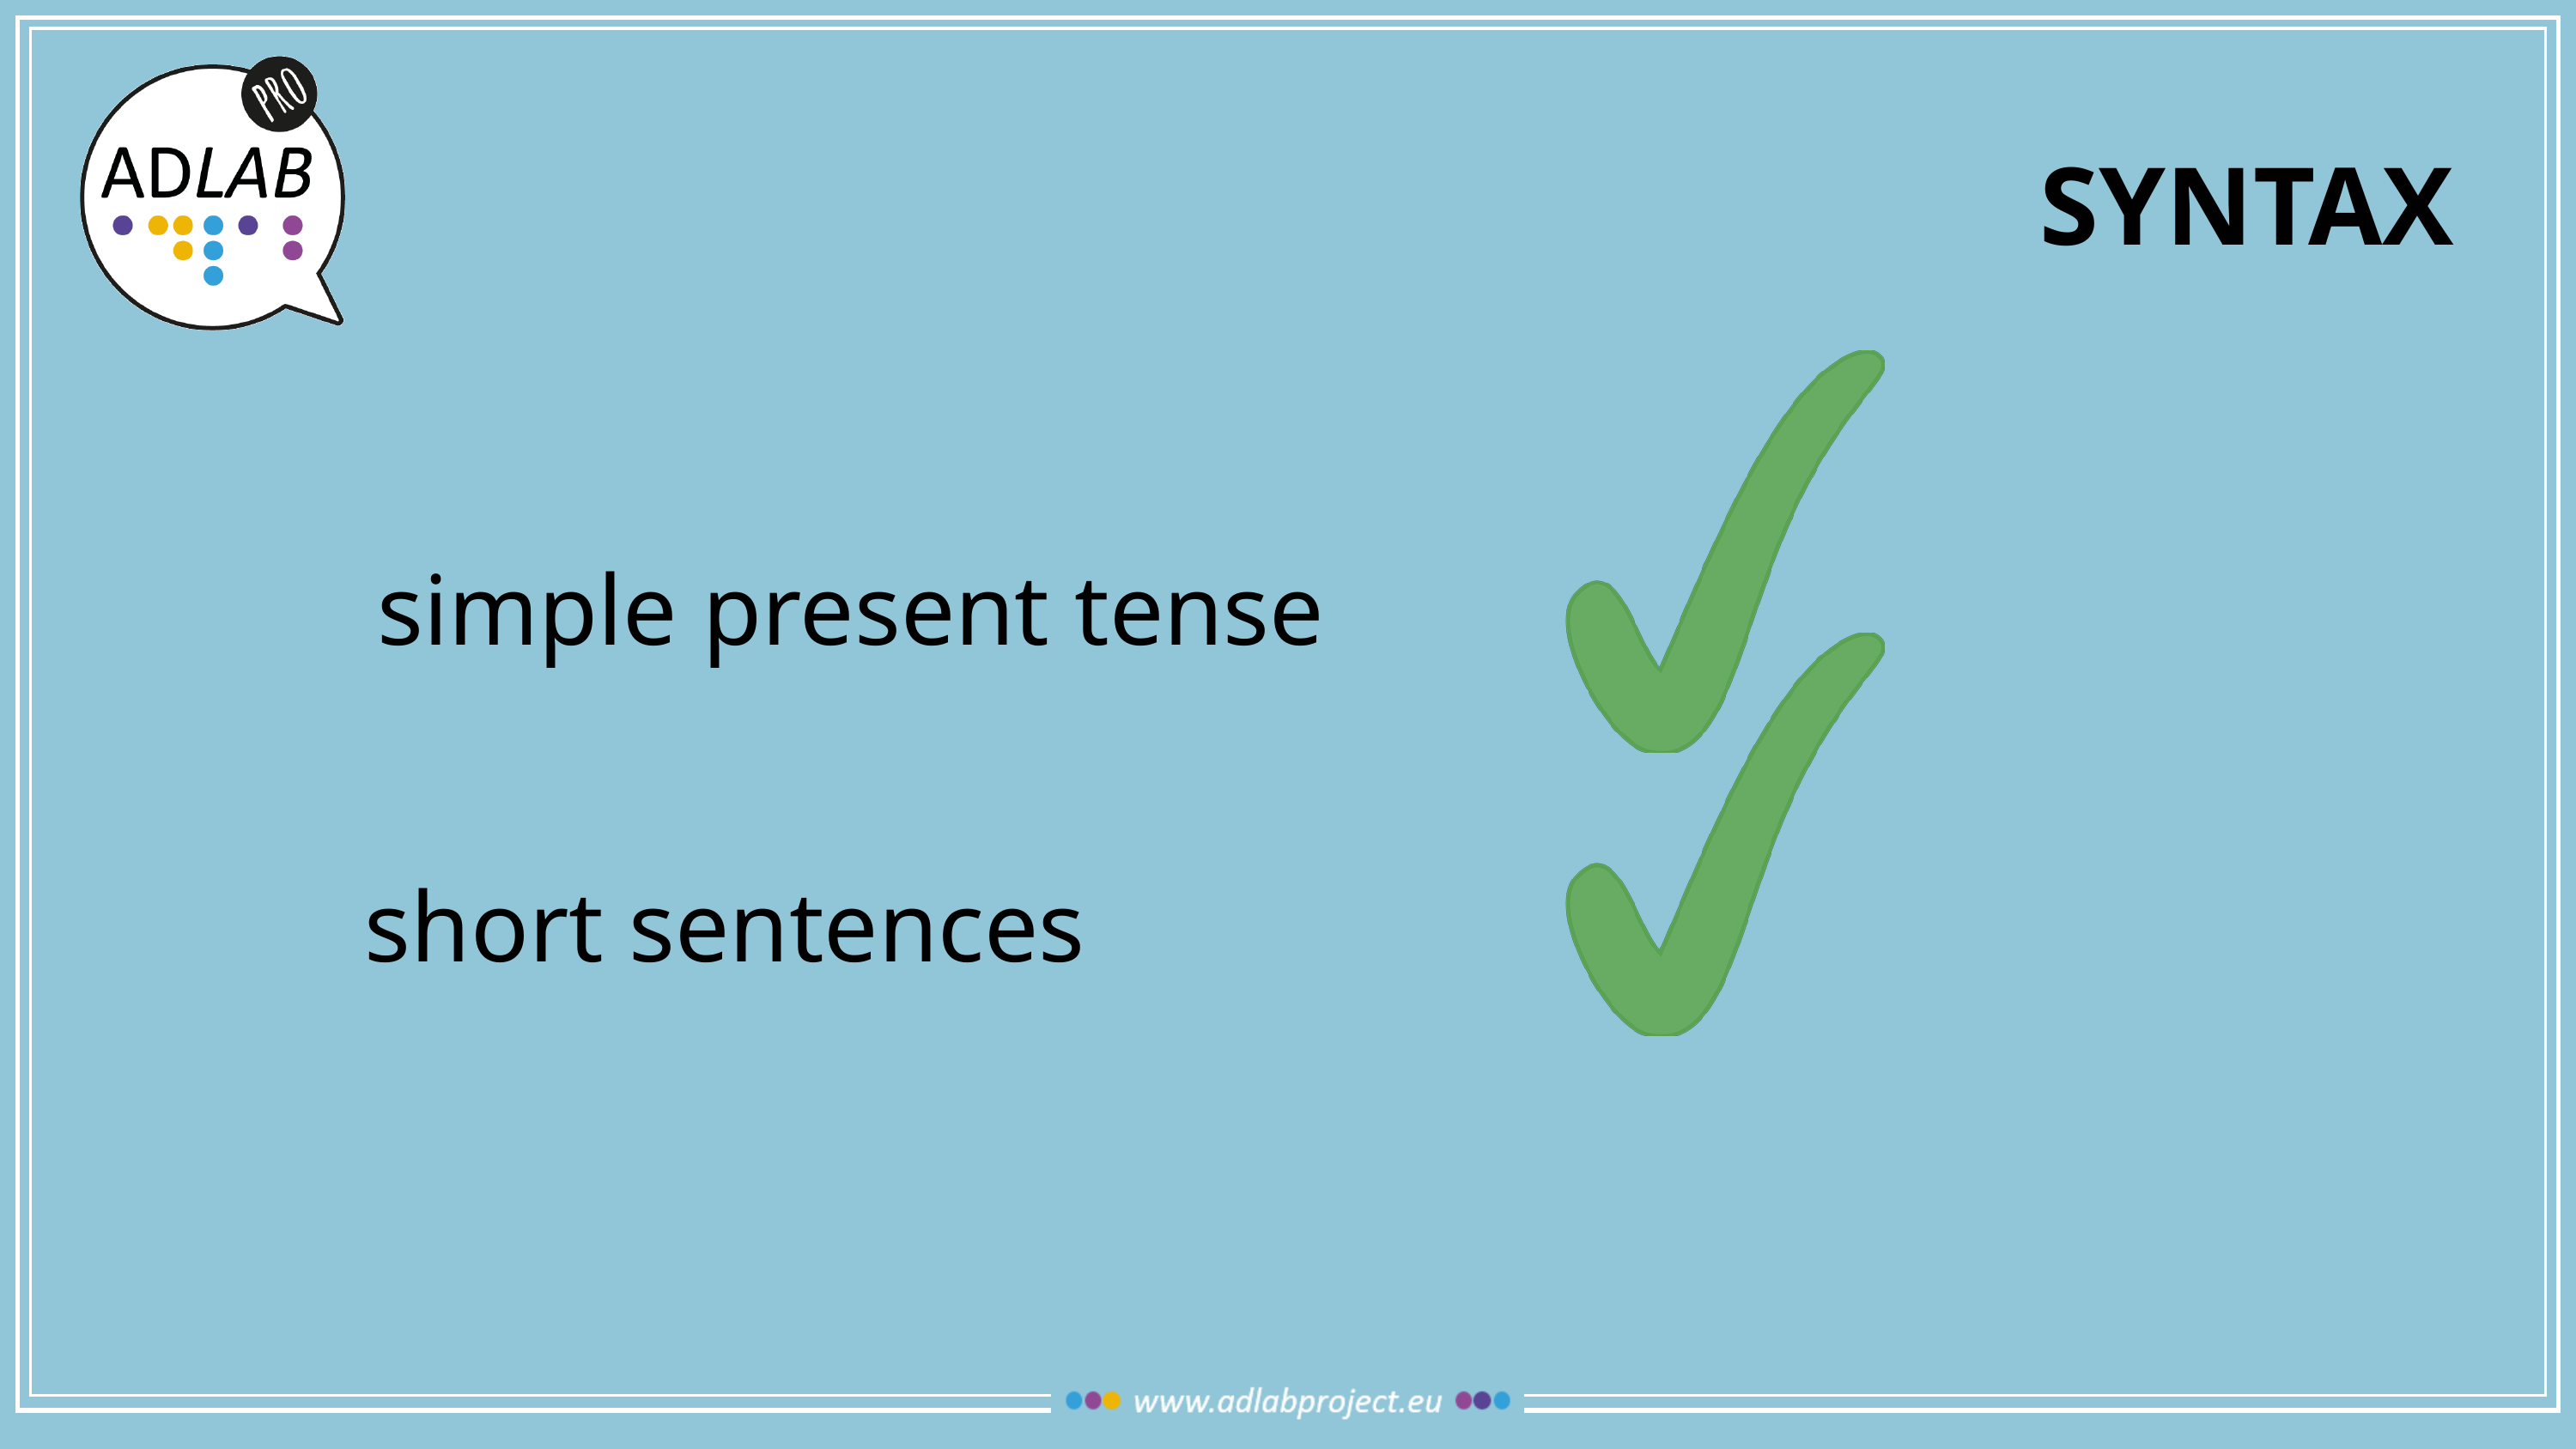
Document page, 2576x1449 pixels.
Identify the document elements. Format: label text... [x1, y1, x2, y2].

picture [72, 49, 353, 330]
title syntax [384, 70, 2467, 351]
picture [1051, 1378, 1524, 1429]
list short sentences [295, 801, 1156, 1005]
picture [1521, 349, 1885, 1036]
text_box simple present tense [295, 483, 1407, 685]
